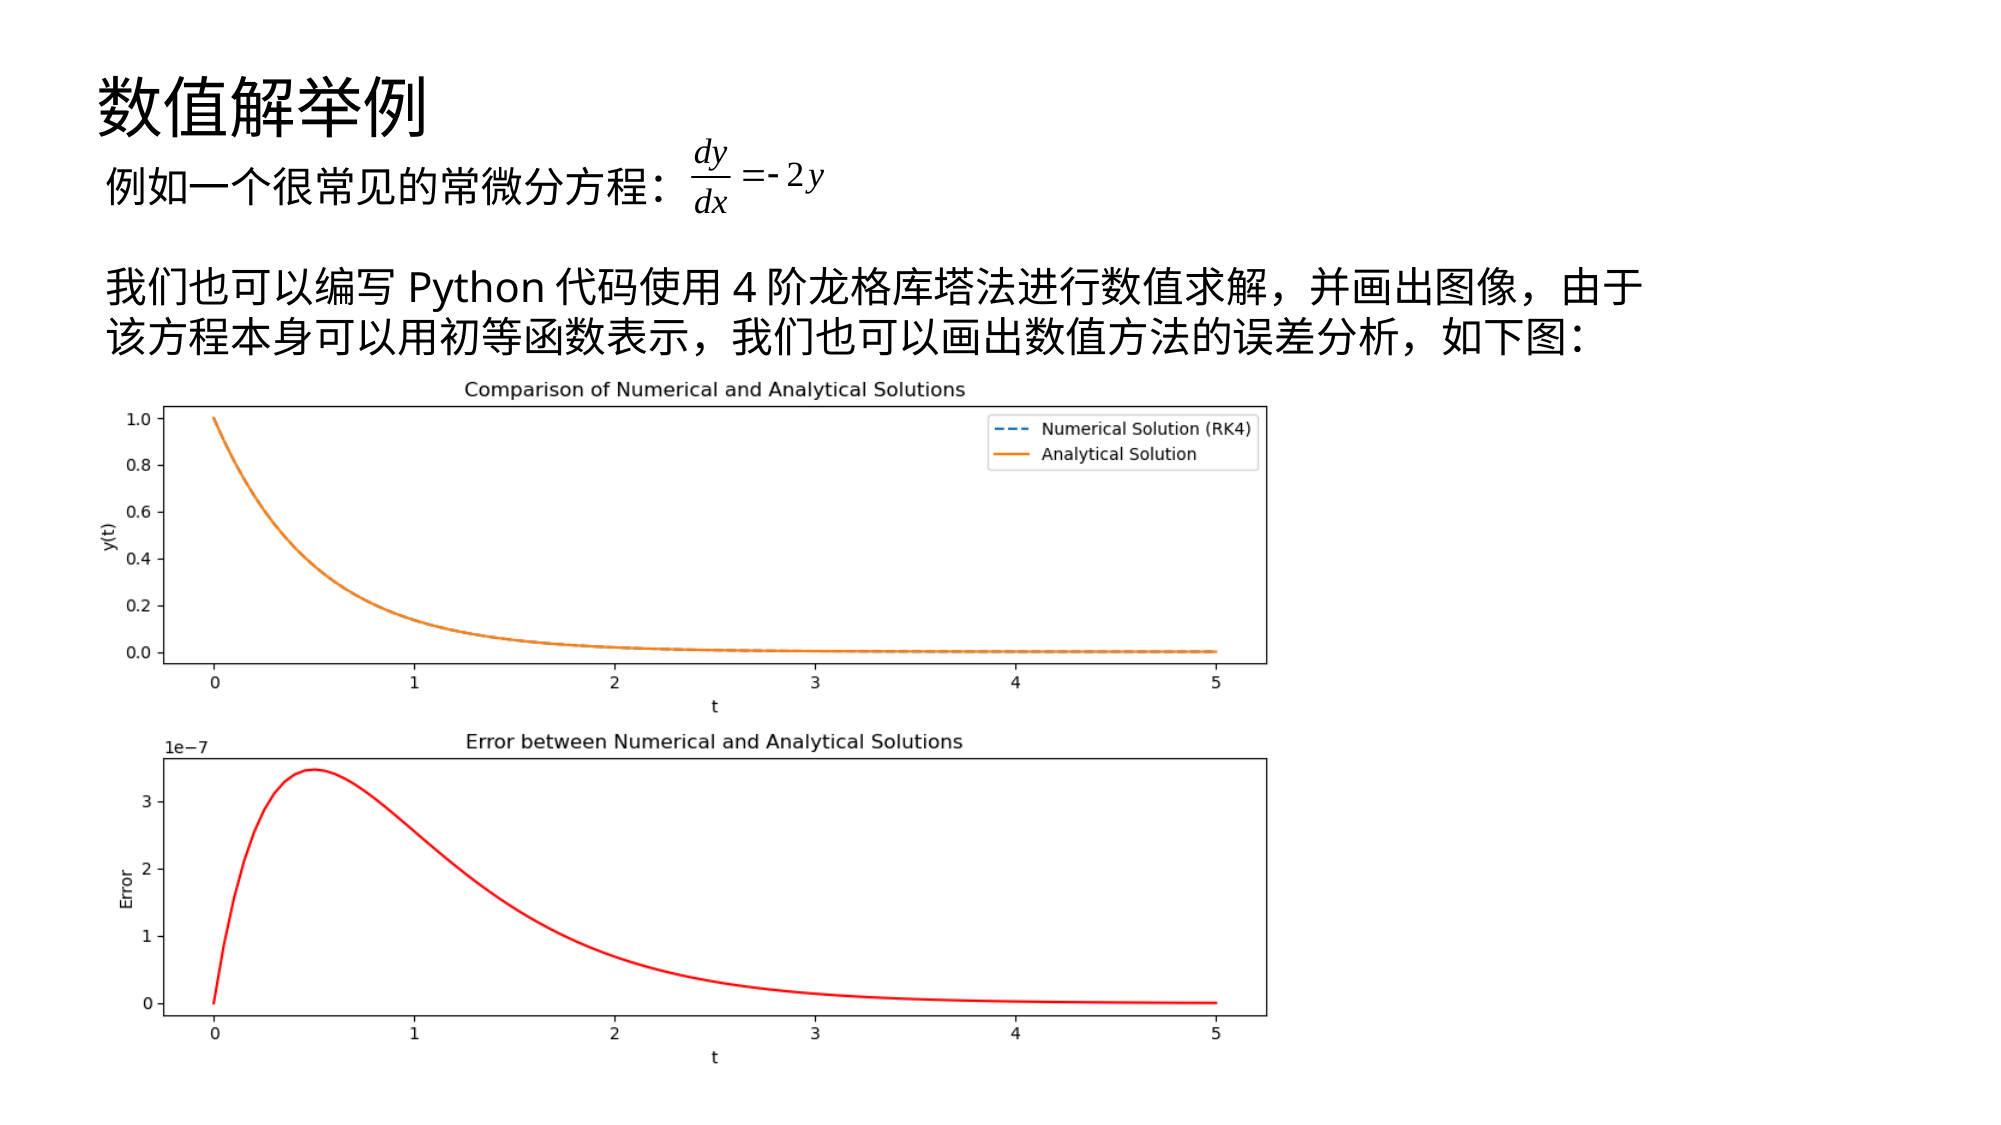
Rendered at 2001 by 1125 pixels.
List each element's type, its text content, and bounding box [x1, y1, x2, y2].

text_box 数值解举例 [81, 58, 476, 154]
picture [90, 370, 1277, 1079]
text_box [90, 129, 1667, 371]
